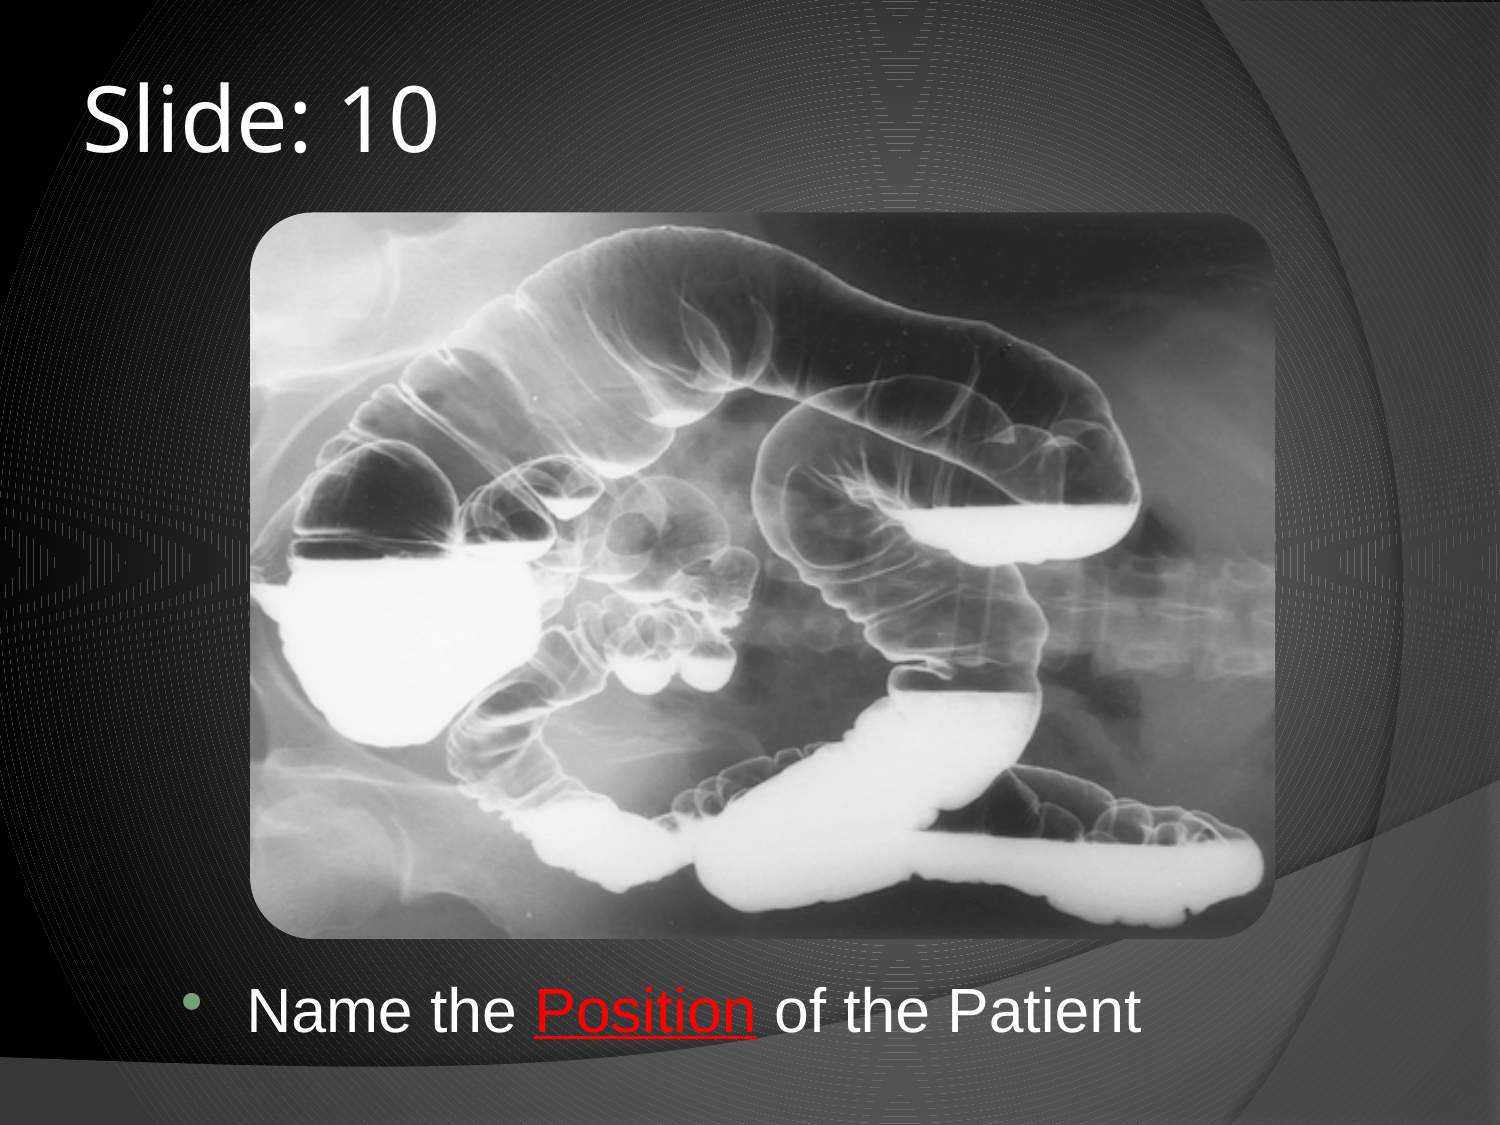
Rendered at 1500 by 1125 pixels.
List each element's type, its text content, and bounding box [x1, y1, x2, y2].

picture [399, 62, 1126, 1089]
picture [250, 212, 392, 939]
list Name the Position of the Patient [162, 962, 1300, 1125]
picture [1134, 212, 1276, 939]
title Slide: 10 [75, 45, 1300, 188]
